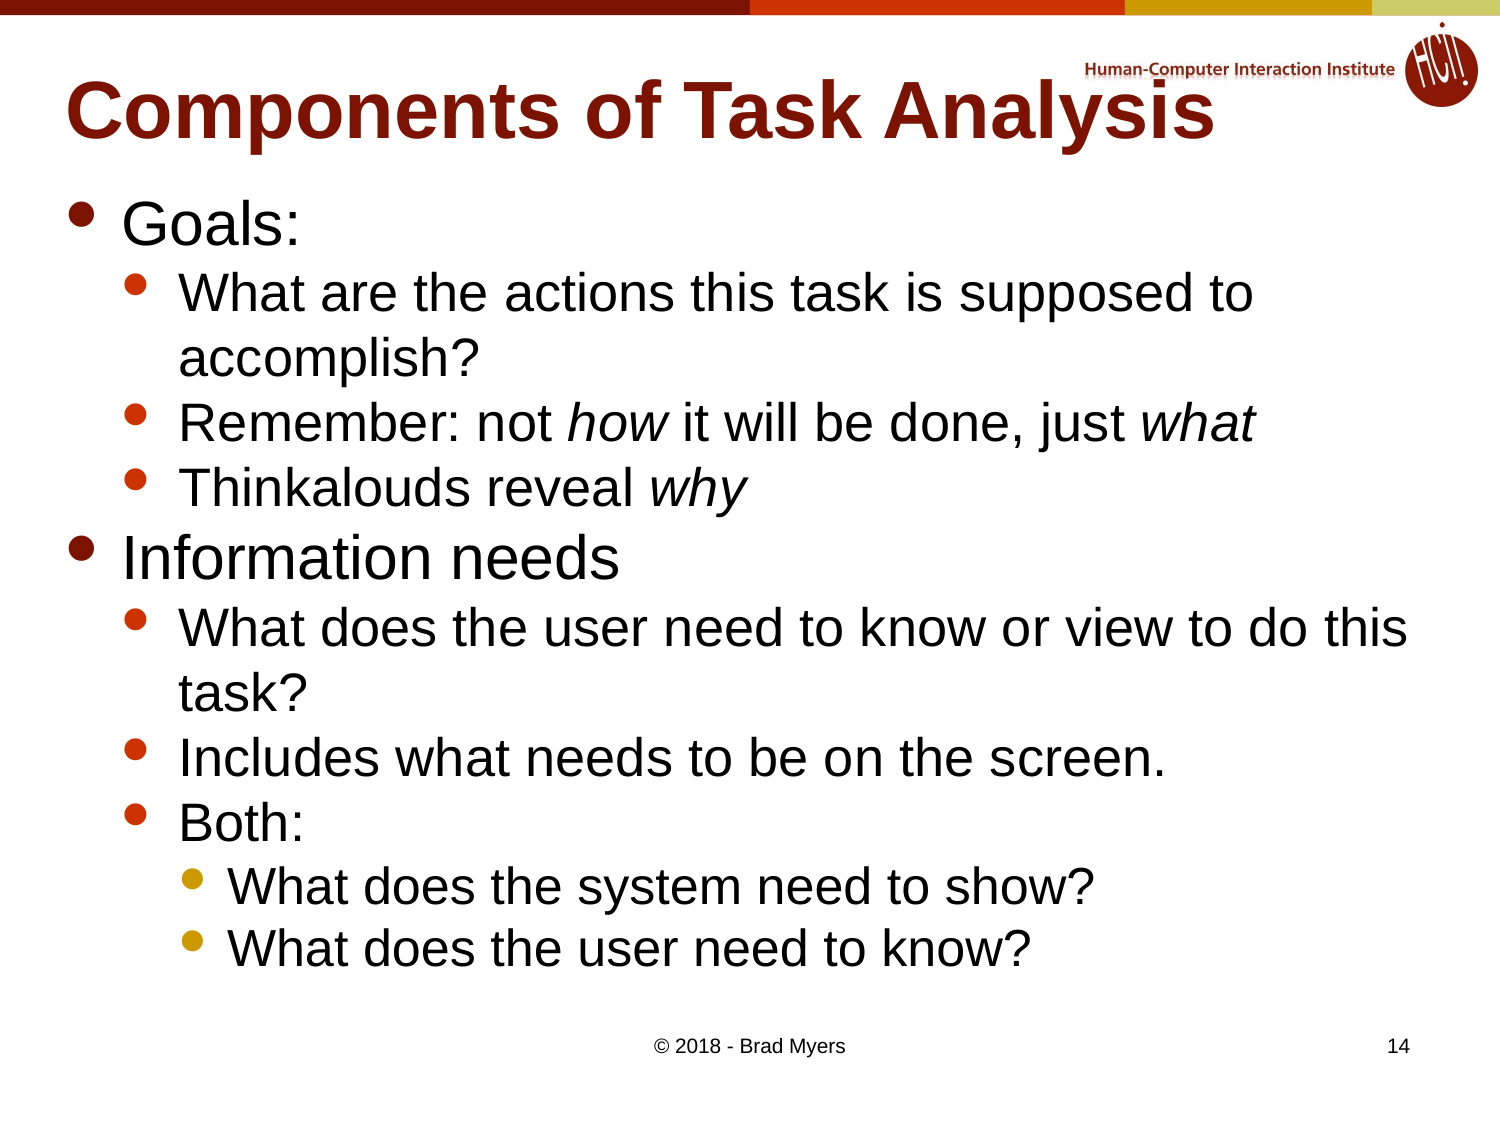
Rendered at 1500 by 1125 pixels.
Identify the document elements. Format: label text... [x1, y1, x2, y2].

list Goals: What are the actions this task is supposed to accomplish? Remember: not how it will be done, just what Thinkalouds reveal why Information needs What does the user need to know or view to do this task? Includes what needs to be on the screen. Both: What does the system need to show? What does the user need to know? [49, 174, 1470, 1038]
title Components of Task Analysis [49, 19, 1313, 163]
picture [1313, 22, 1478, 107]
footer © 2018 - Brad Myers [512, 1024, 988, 1101]
slide_number 14 [1074, 1038, 1426, 1101]
